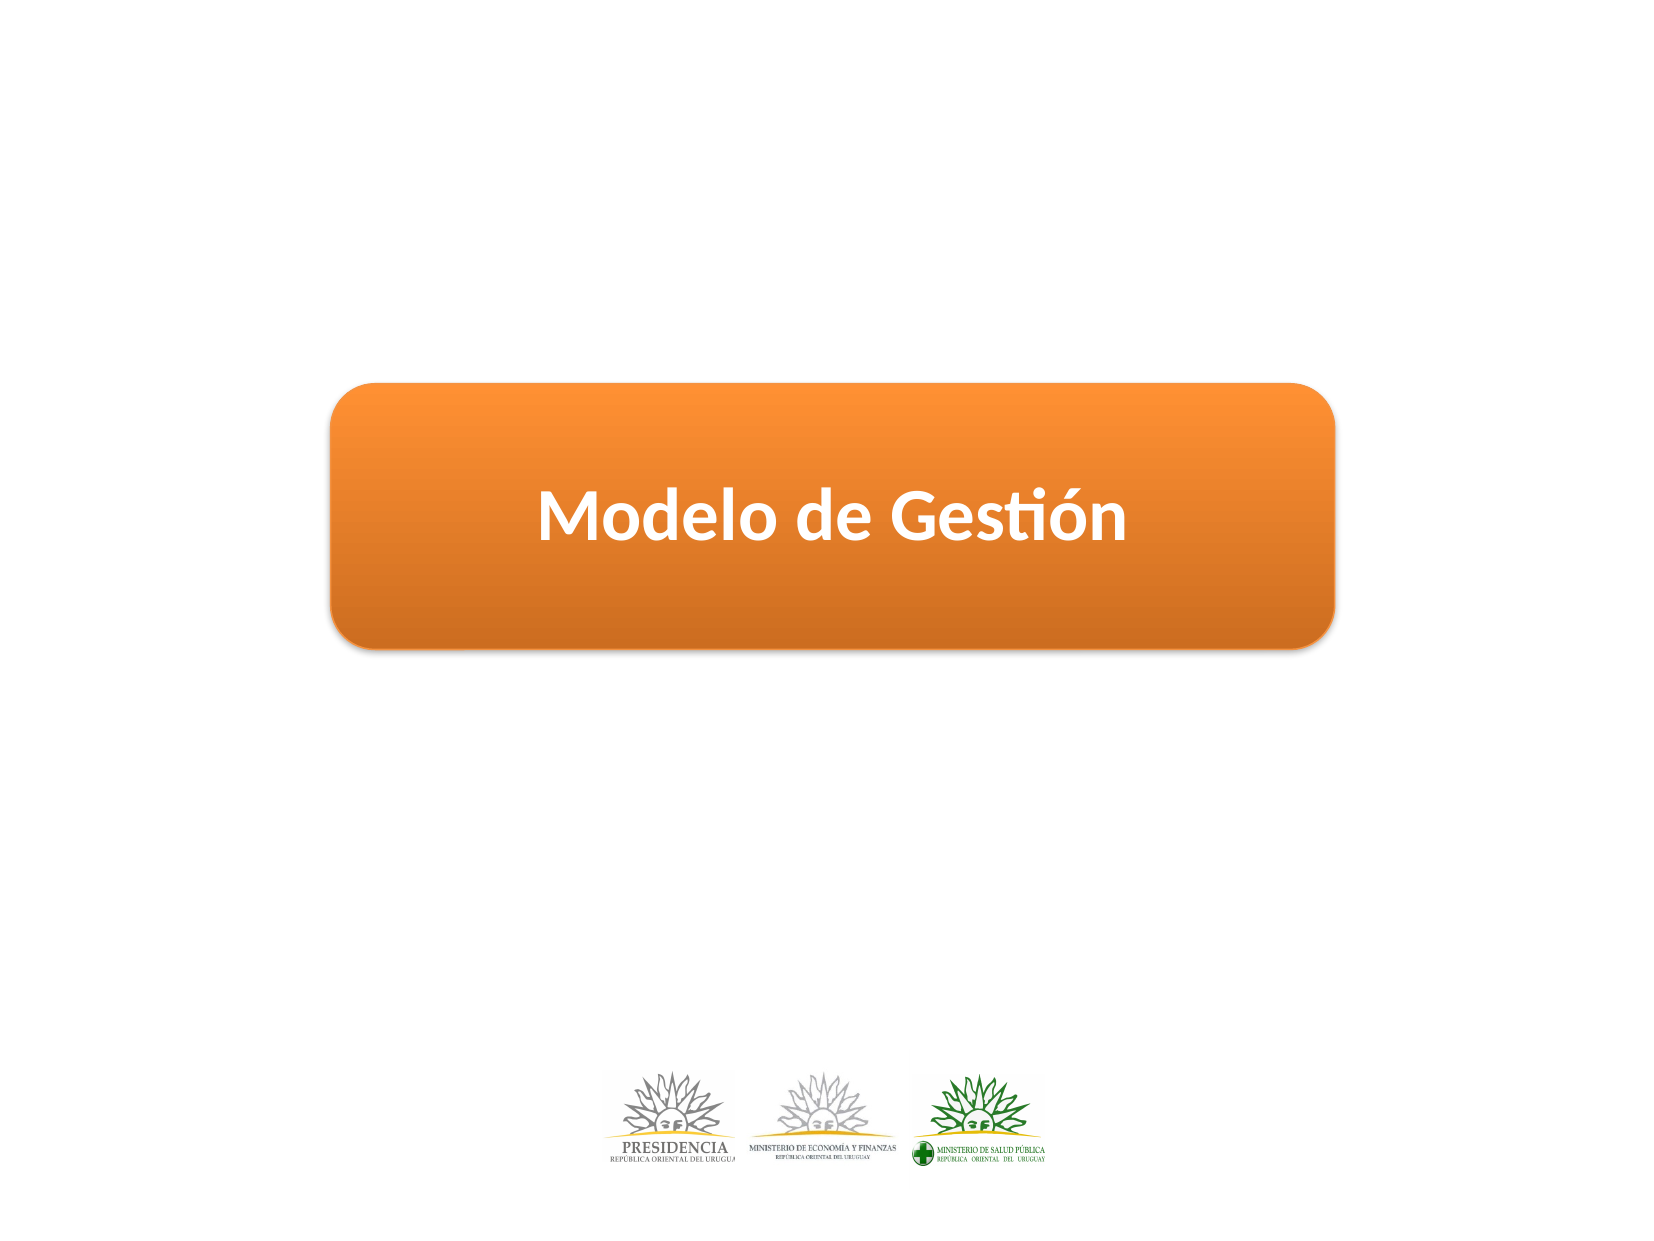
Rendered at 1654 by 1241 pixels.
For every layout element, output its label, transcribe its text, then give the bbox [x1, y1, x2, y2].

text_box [602, 1045, 1045, 1190]
text_box Modelo de Gestión [329, 382, 1336, 651]
